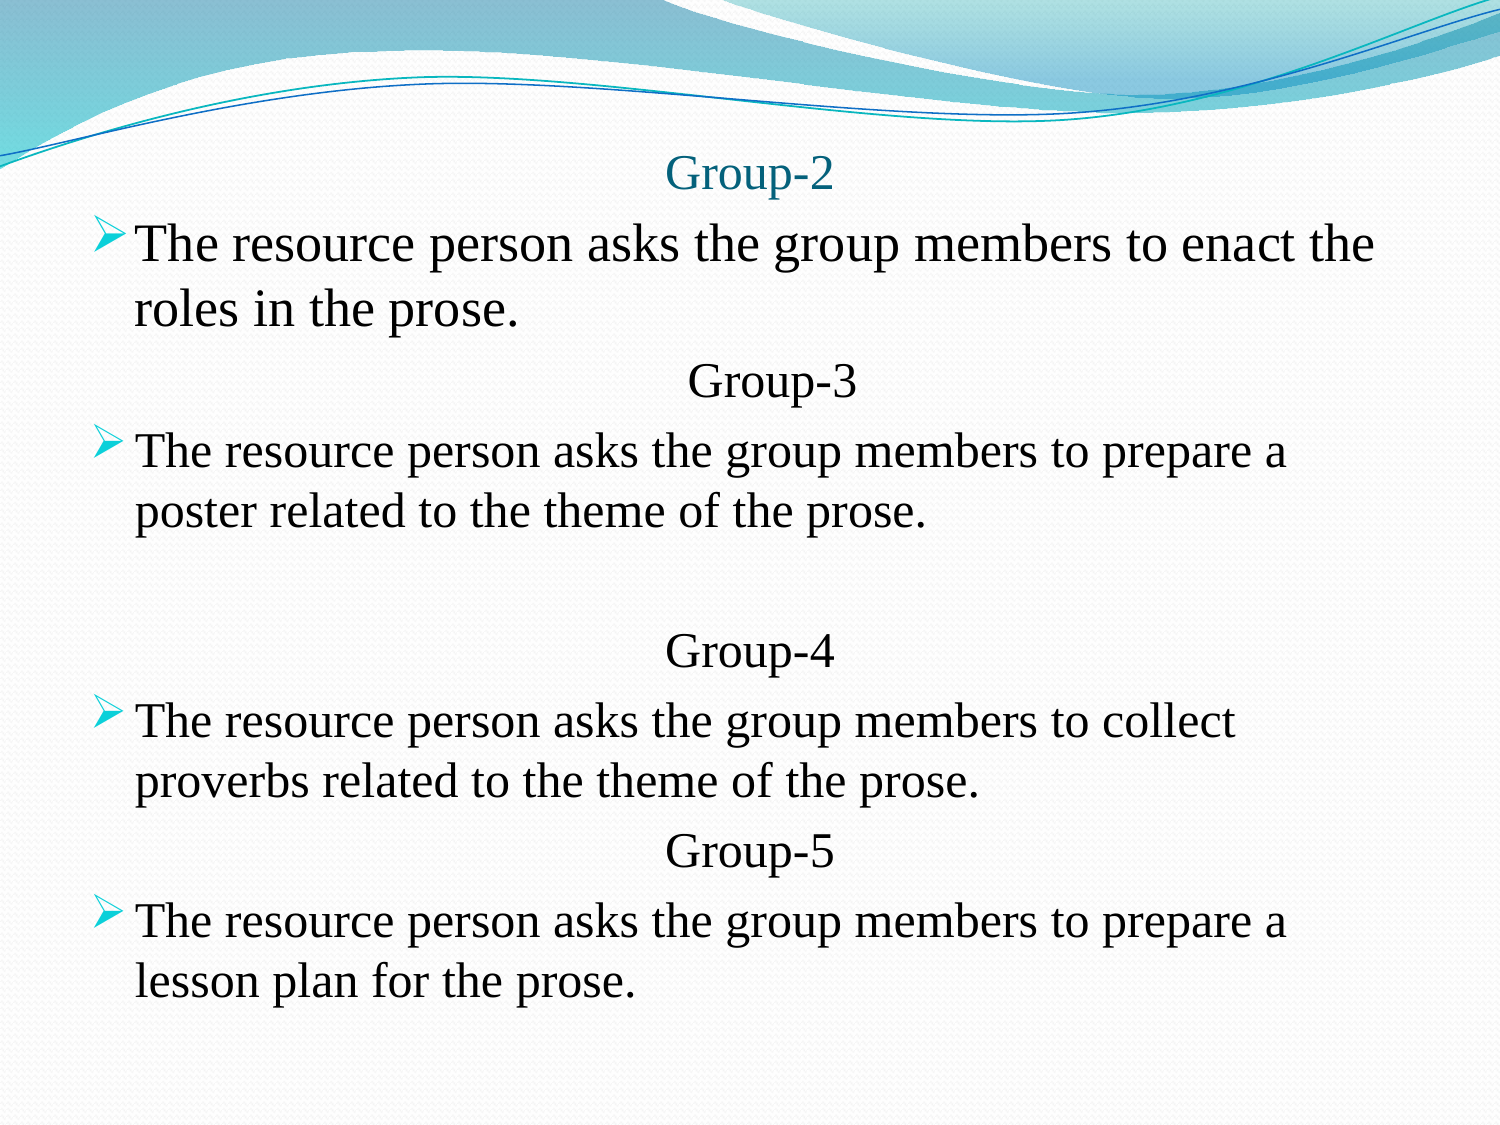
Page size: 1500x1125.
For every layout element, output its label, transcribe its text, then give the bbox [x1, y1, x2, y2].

title Group-2 [75, 115, 1425, 200]
list The resource person asks the group members to enact the roles in the prose. Group-3 The resource person asks the group members to prepare a poster related to the theme of the prose. Group-4 The resource person asks the group members to collect proverbs related to the theme of the prose. Group-5 The resource person asks the group members to prepare a lesson plan for the prose. [75, 200, 1425, 1038]
